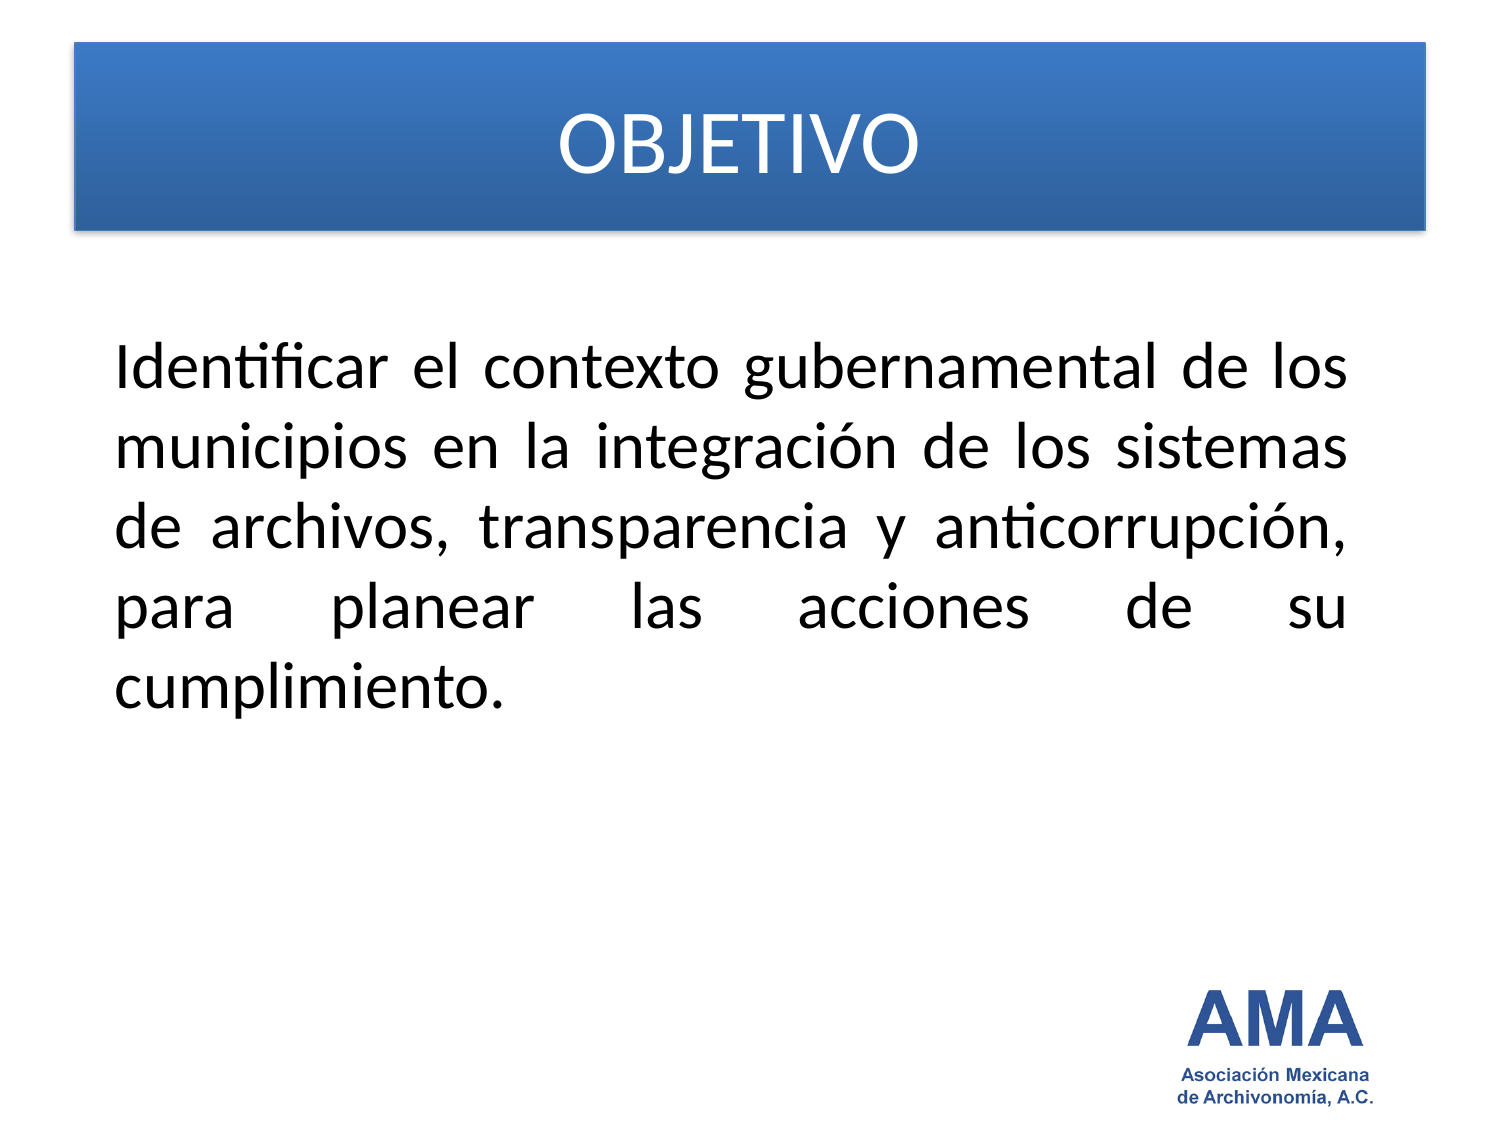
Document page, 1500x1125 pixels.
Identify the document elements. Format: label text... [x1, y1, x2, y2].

text_box OBJETIVO [74, 42, 1426, 231]
picture [1163, 957, 1387, 1125]
text_box Identificar el contexto gubernamental de los municipios en la integración de los sistemas de archivos, transparencia y anticorrupción, para planear las acciones de su cumplimiento. [100, 314, 1365, 717]
